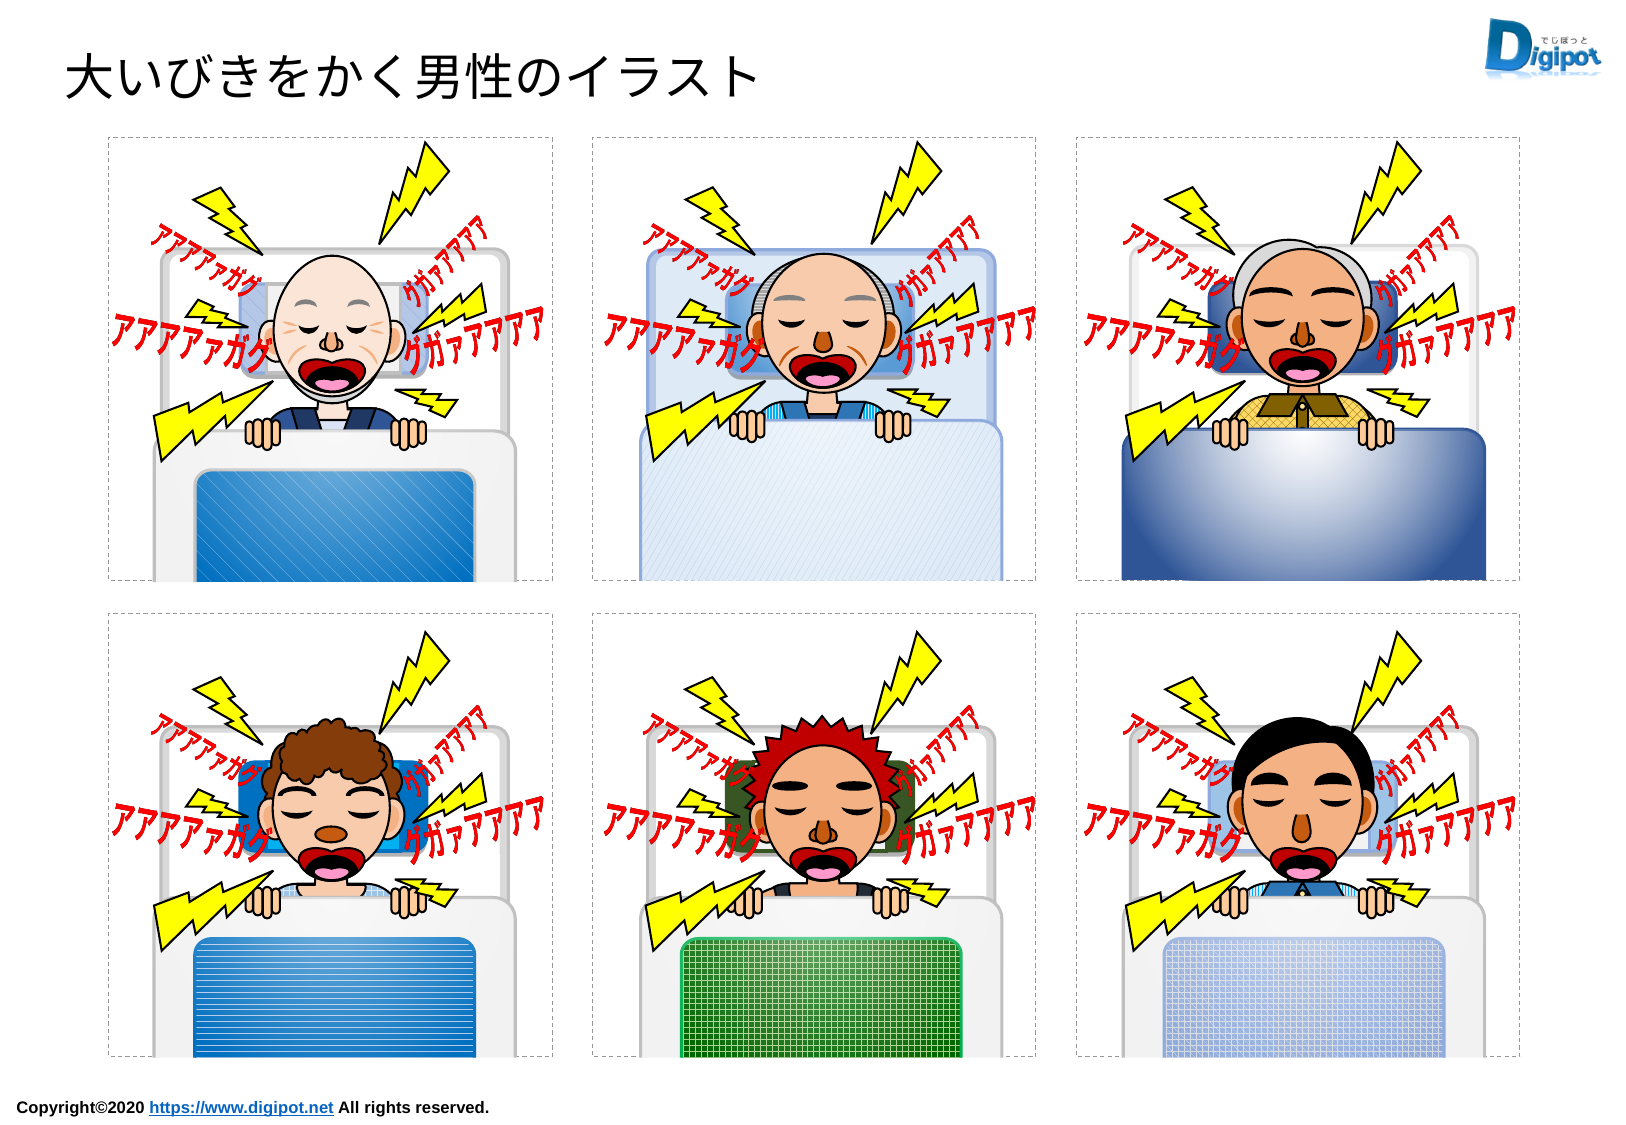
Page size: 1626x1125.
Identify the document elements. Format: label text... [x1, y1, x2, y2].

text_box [603, 637, 1041, 1058]
text_box 大いびきをかく男性のイラスト [49, 38, 779, 113]
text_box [112, 637, 550, 1058]
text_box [1084, 637, 1521, 1058]
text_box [1084, 147, 1521, 581]
picture [1485, 18, 1602, 82]
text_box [604, 147, 1042, 582]
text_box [112, 148, 549, 583]
